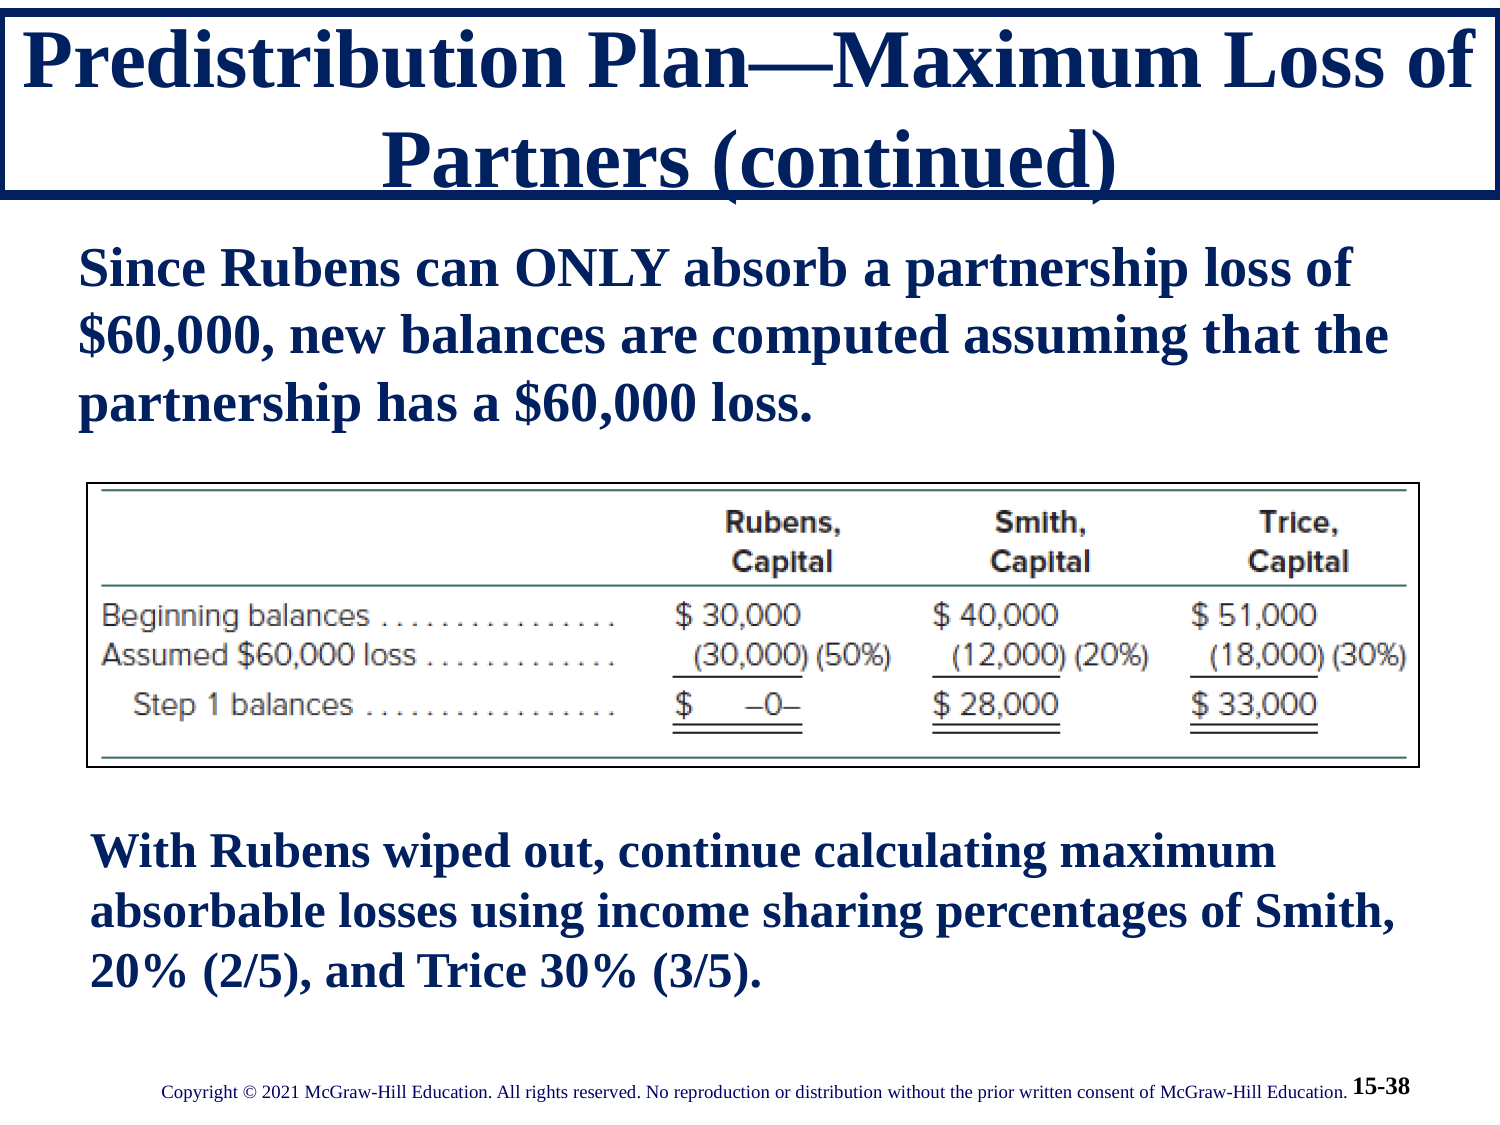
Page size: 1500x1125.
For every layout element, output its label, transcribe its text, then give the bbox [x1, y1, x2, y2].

text_box Since Rubens can ONLY absorb a partnership loss of $60,000, new balances are computed assuming that the partnership has a $60,000 loss. [42, 200, 1425, 463]
title Predistribution Plan—Maximum Loss of Partners (continued) [0, 8, 1500, 200]
picture [87, 483, 1419, 767]
text_box Copyright © 2021 McGraw-Hill Education. All rights reserved. No reproduction or distribution without the prior written consent of McGraw-Hill Education. [81, 1072, 1429, 1110]
text_box With Rubens wiped out, continue calculating maximum absorbable losses using income sharing percentages of Smith, 20% (2/5), and Trice 30% (3/5). [74, 810, 1425, 1006]
